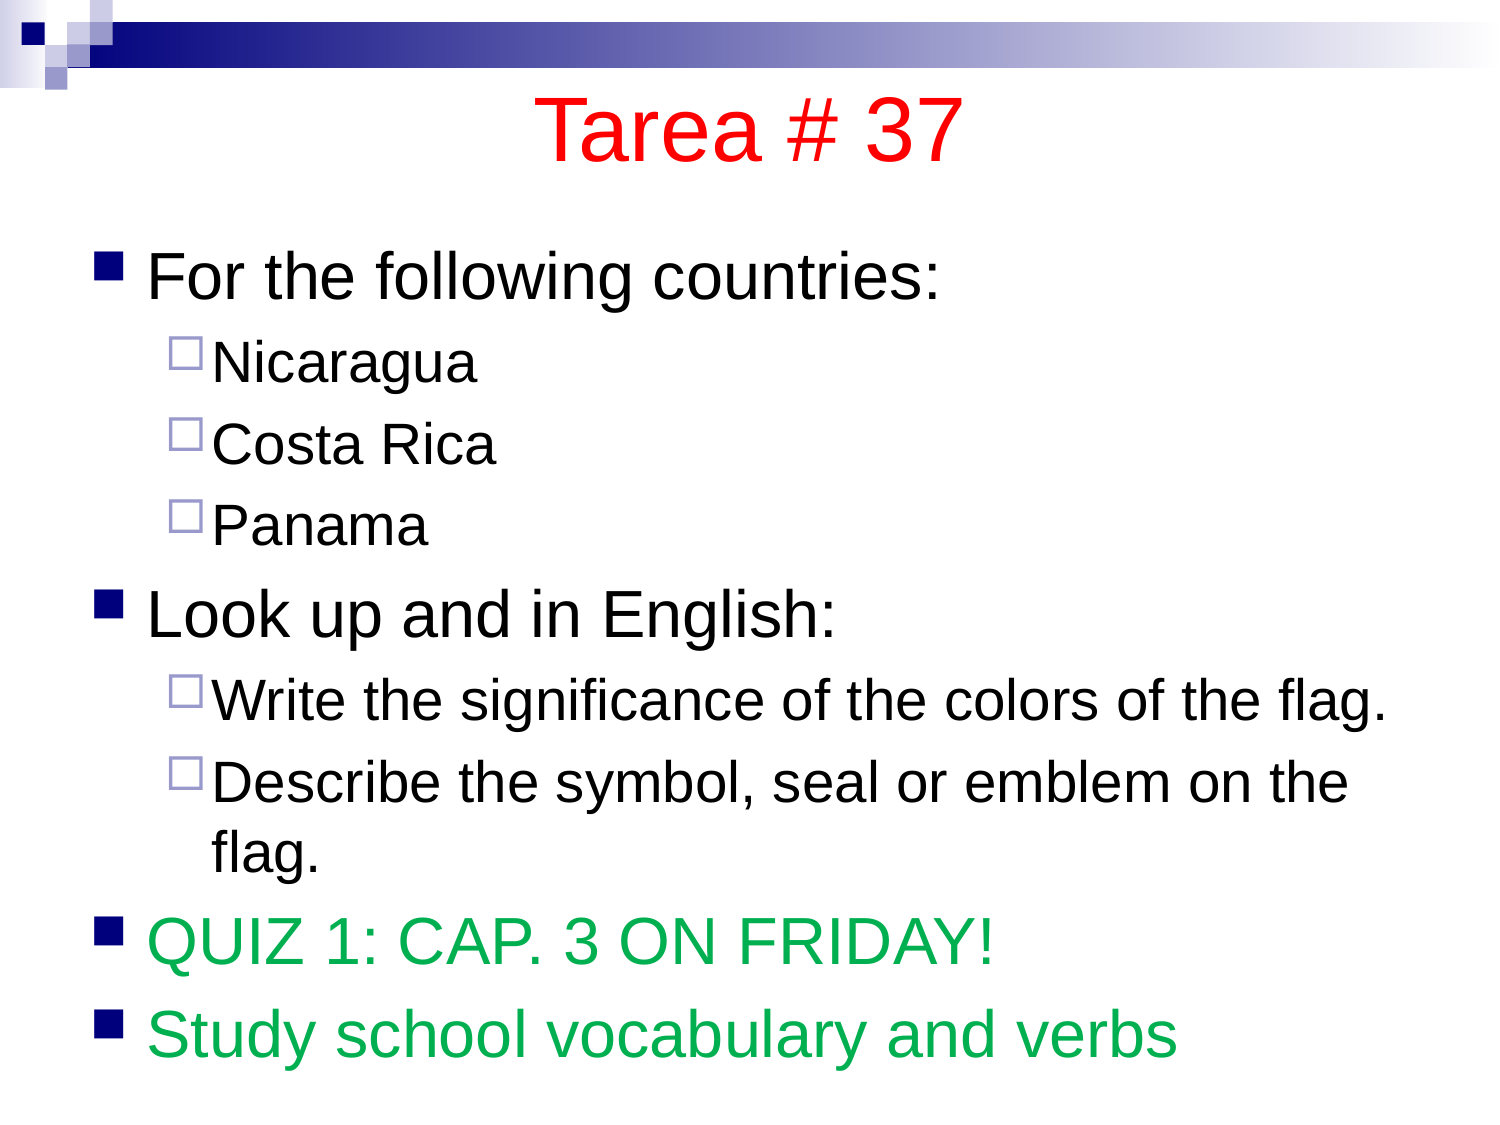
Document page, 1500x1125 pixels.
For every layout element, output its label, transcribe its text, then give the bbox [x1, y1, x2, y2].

list For the following countries: Nicaragua Costa Rica Panama Look up and in English: Write the significance of the colors of the flag. Describe the symbol, seal or emblem on the flag. QUIZ 1: CAP. 3 ON FRIDAY! Study school vocabulary and verbs [75, 224, 1425, 863]
title Tarea # 37 [75, 12, 1425, 224]
